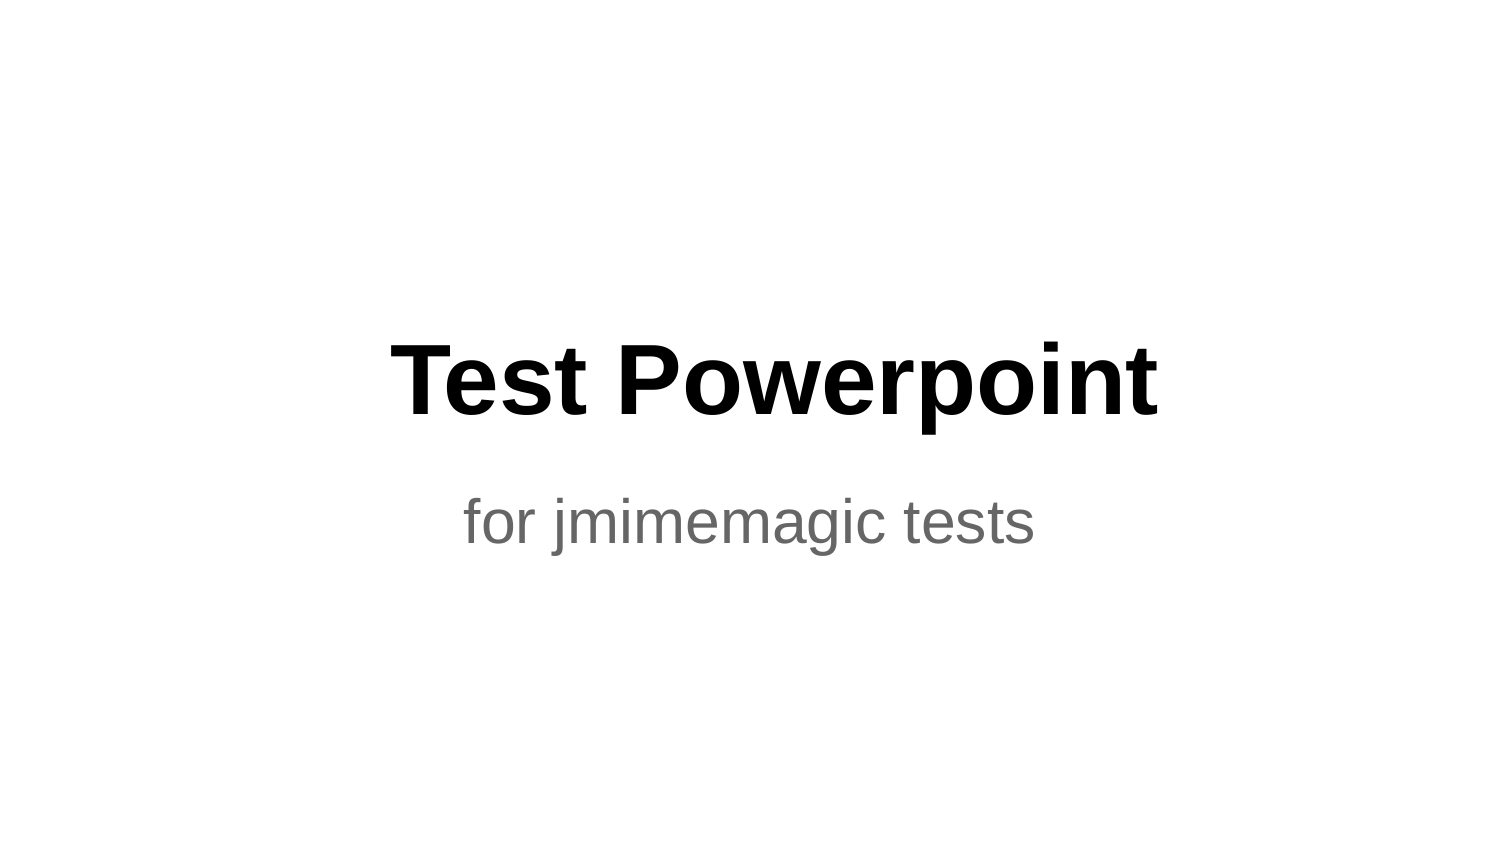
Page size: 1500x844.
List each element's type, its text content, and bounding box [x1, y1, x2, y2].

subtitle for jmimemagic tests [112, 465, 1388, 595]
title Test Powerpoint [112, 259, 1388, 450]
